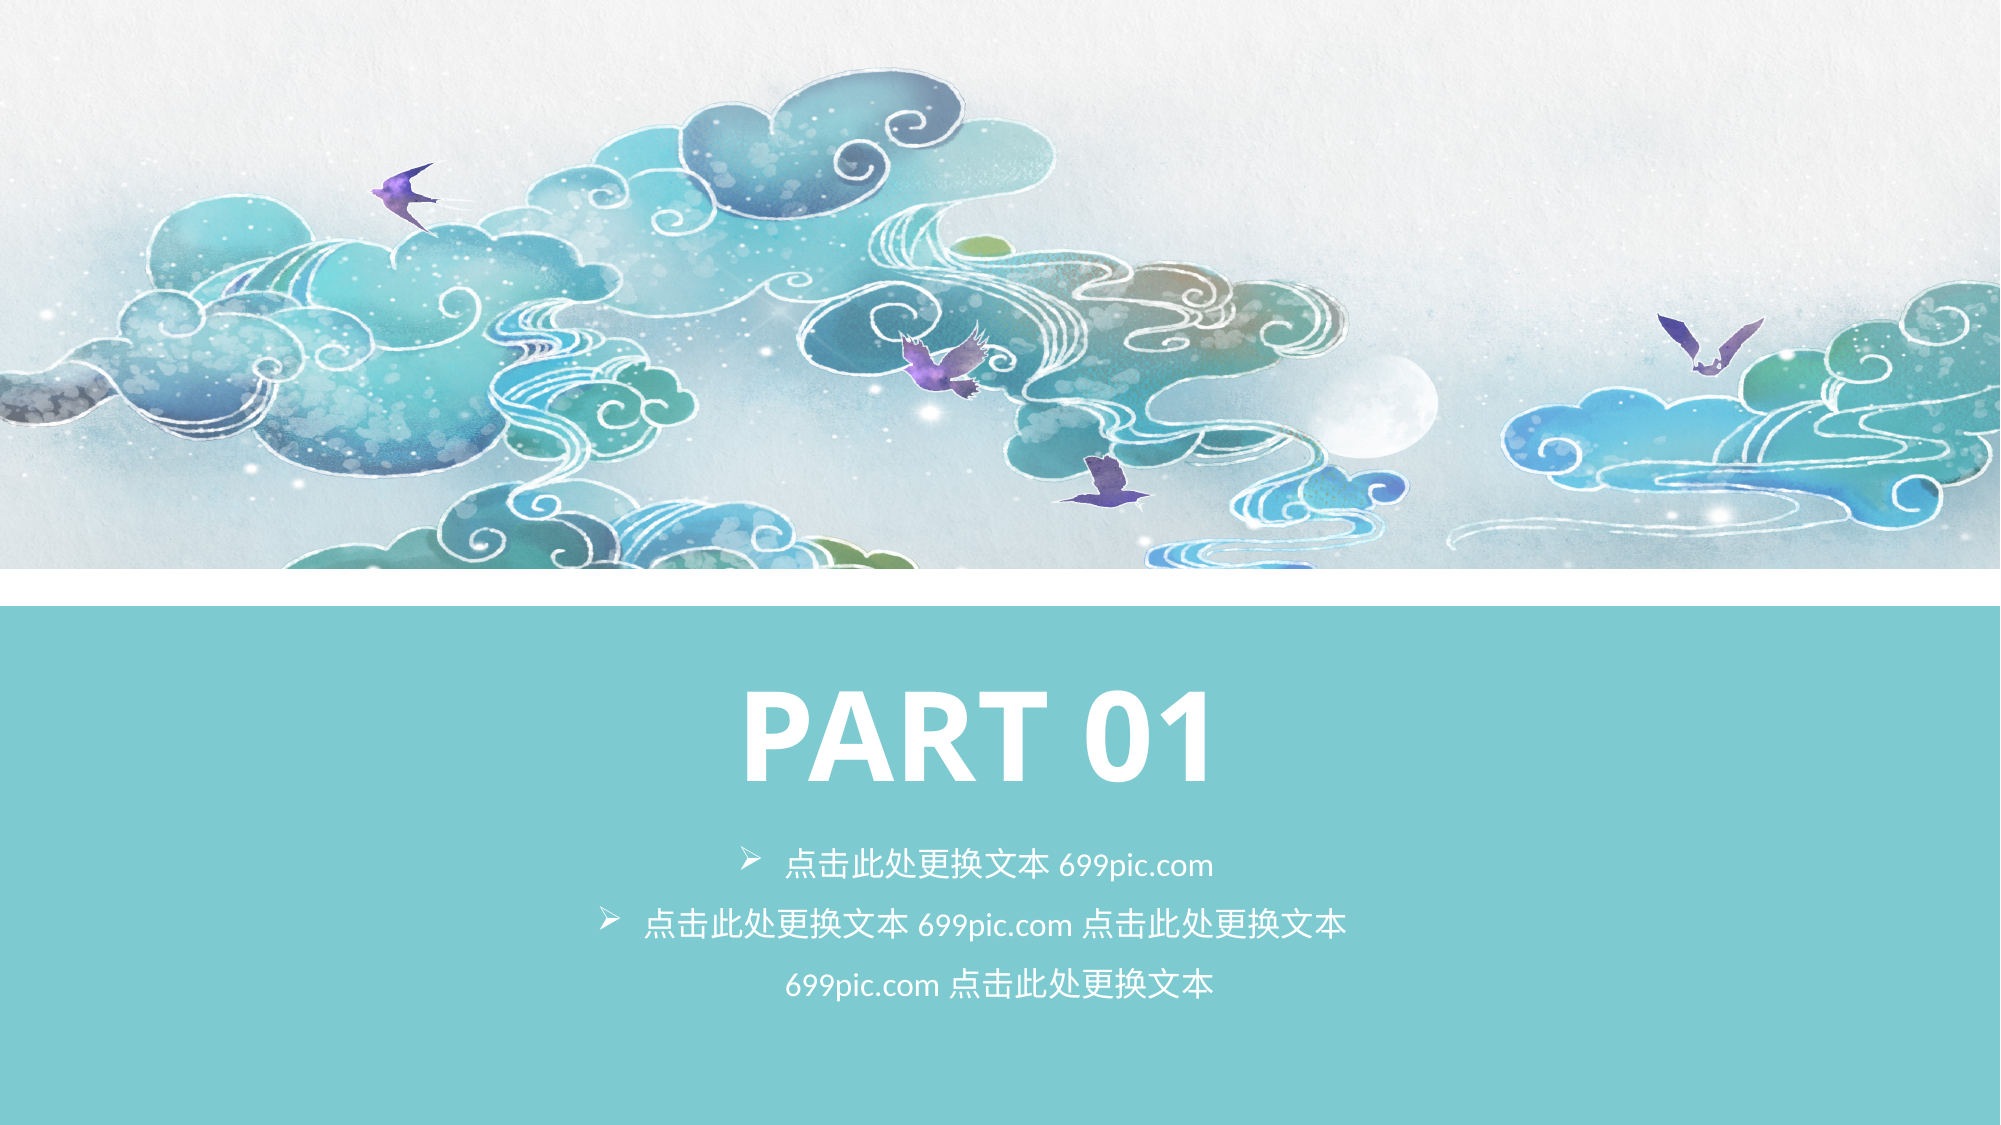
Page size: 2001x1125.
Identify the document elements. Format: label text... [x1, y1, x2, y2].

text_box 点击此处更换文本699pic.com 点击此处更换文本699pic.com点击此处更换文本699pic.com点击此处更换文本 [571, 815, 1381, 1010]
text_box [0, 0, 2000, 606]
text_box PART 01 [721, 649, 1587, 814]
